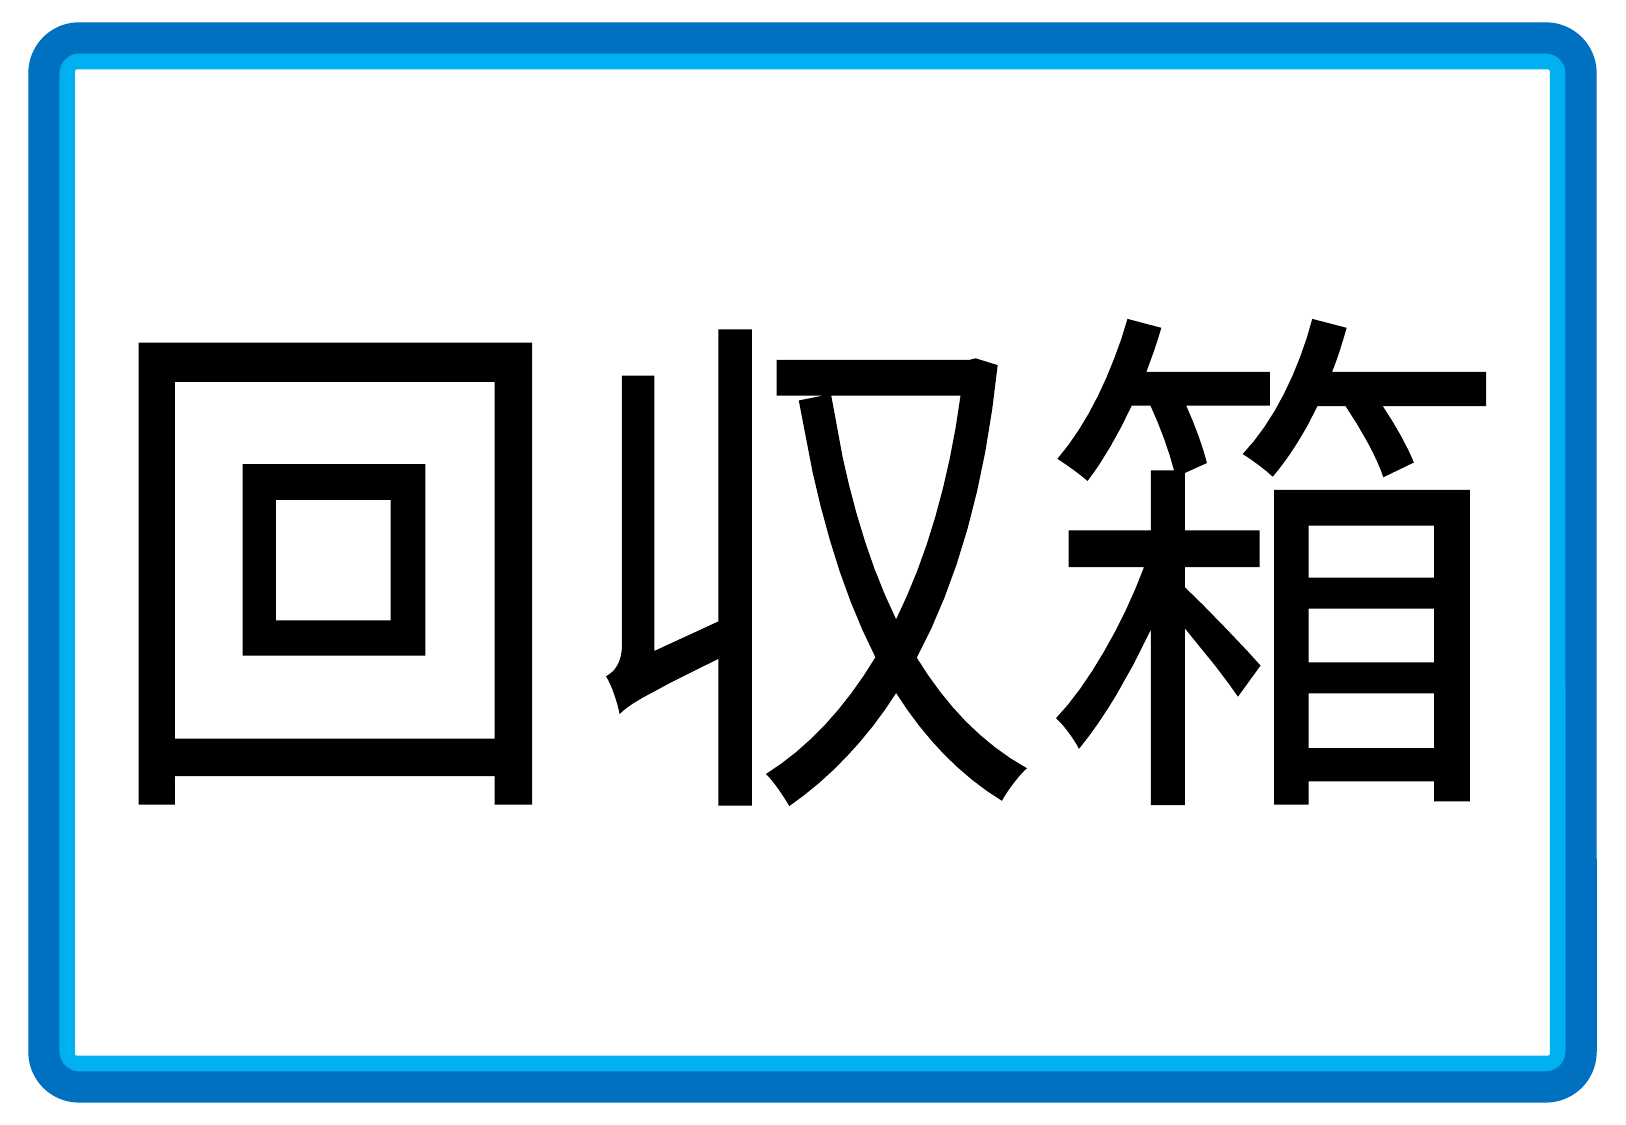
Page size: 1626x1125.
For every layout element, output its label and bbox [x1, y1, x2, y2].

text_box [43, 37, 1582, 1088]
